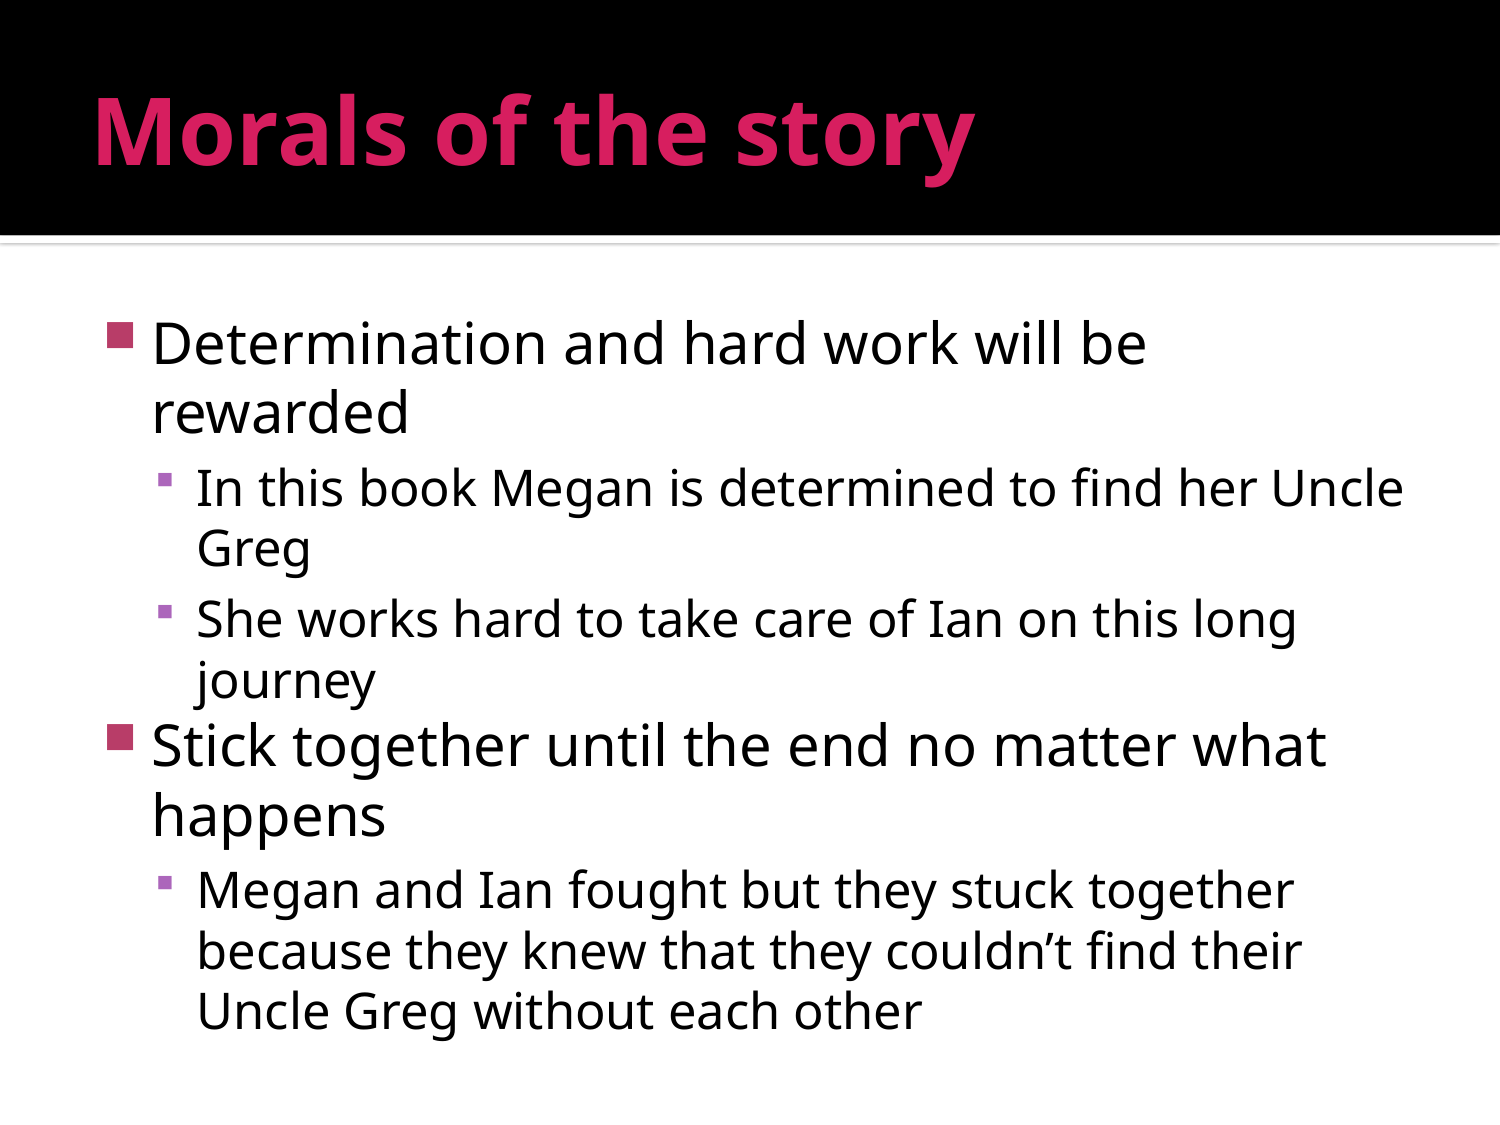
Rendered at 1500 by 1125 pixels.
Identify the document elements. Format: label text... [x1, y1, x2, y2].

list Determination and hard work will be rewarded In this book Megan is determined to find her Uncle Greg She works hard to take care of Ian on this long journey Stick together until the end no matter what happens Megan and Ian fought but they stuck together because they knew that they couldn’t find their Uncle Greg without each other [75, 291, 1425, 1050]
title Morals of the story [75, 25, 1425, 231]
